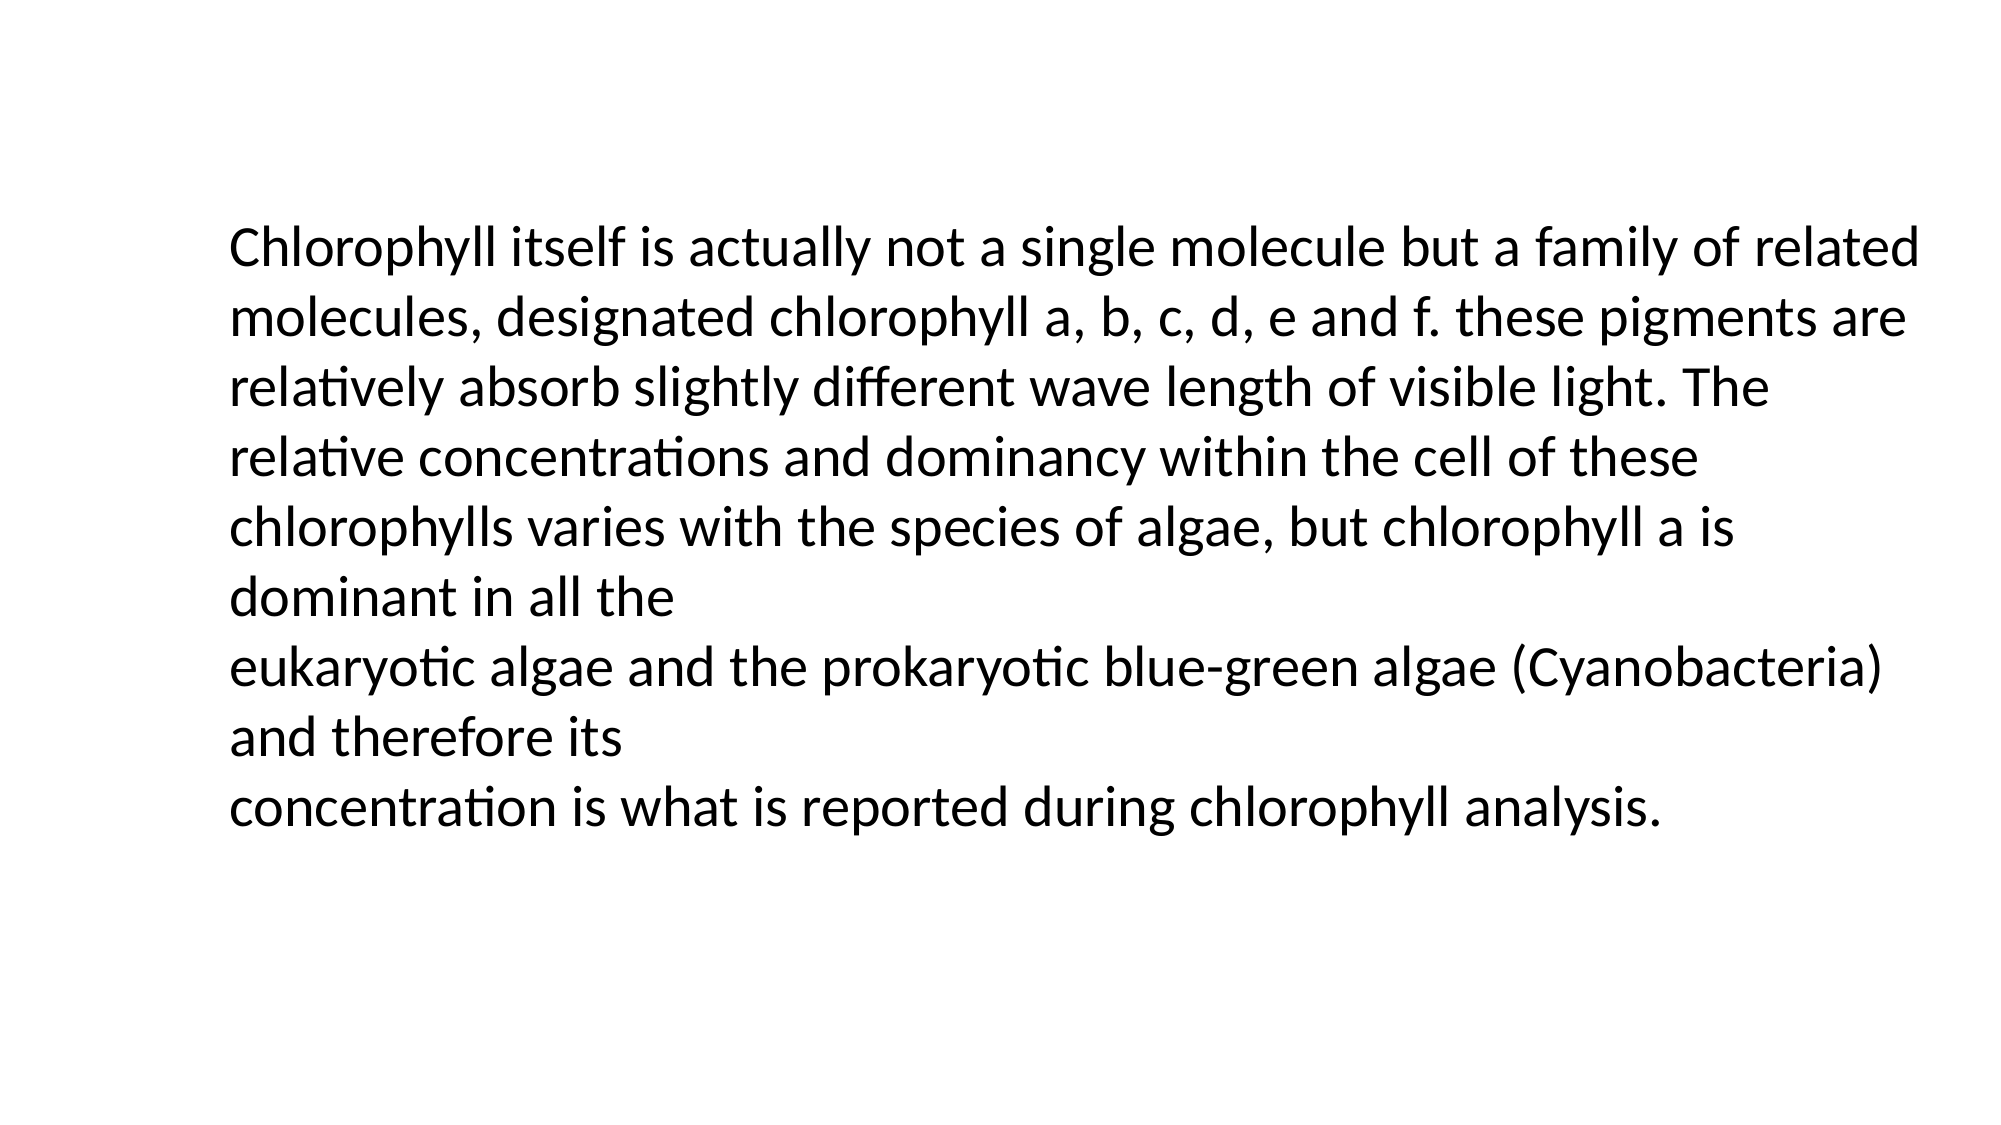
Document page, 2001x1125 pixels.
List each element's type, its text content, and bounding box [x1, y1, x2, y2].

text_box Chlorophyll itself is actually not a single molecule but a family of related molecules, designated chlorophyll a, b, c, d, e and f. these pigments are relatively absorb slightly different wave length of visible light. The relative concentrations and dominancy within the cell of these chlorophylls varies with the species of algae, but chlorophyll a is dominant in all the eukaryotic algae and the prokaryotic blue-green algae (Cyanobacteria) and therefore its concentration is what is reported during chlorophyll analysis. [214, 200, 1943, 845]
